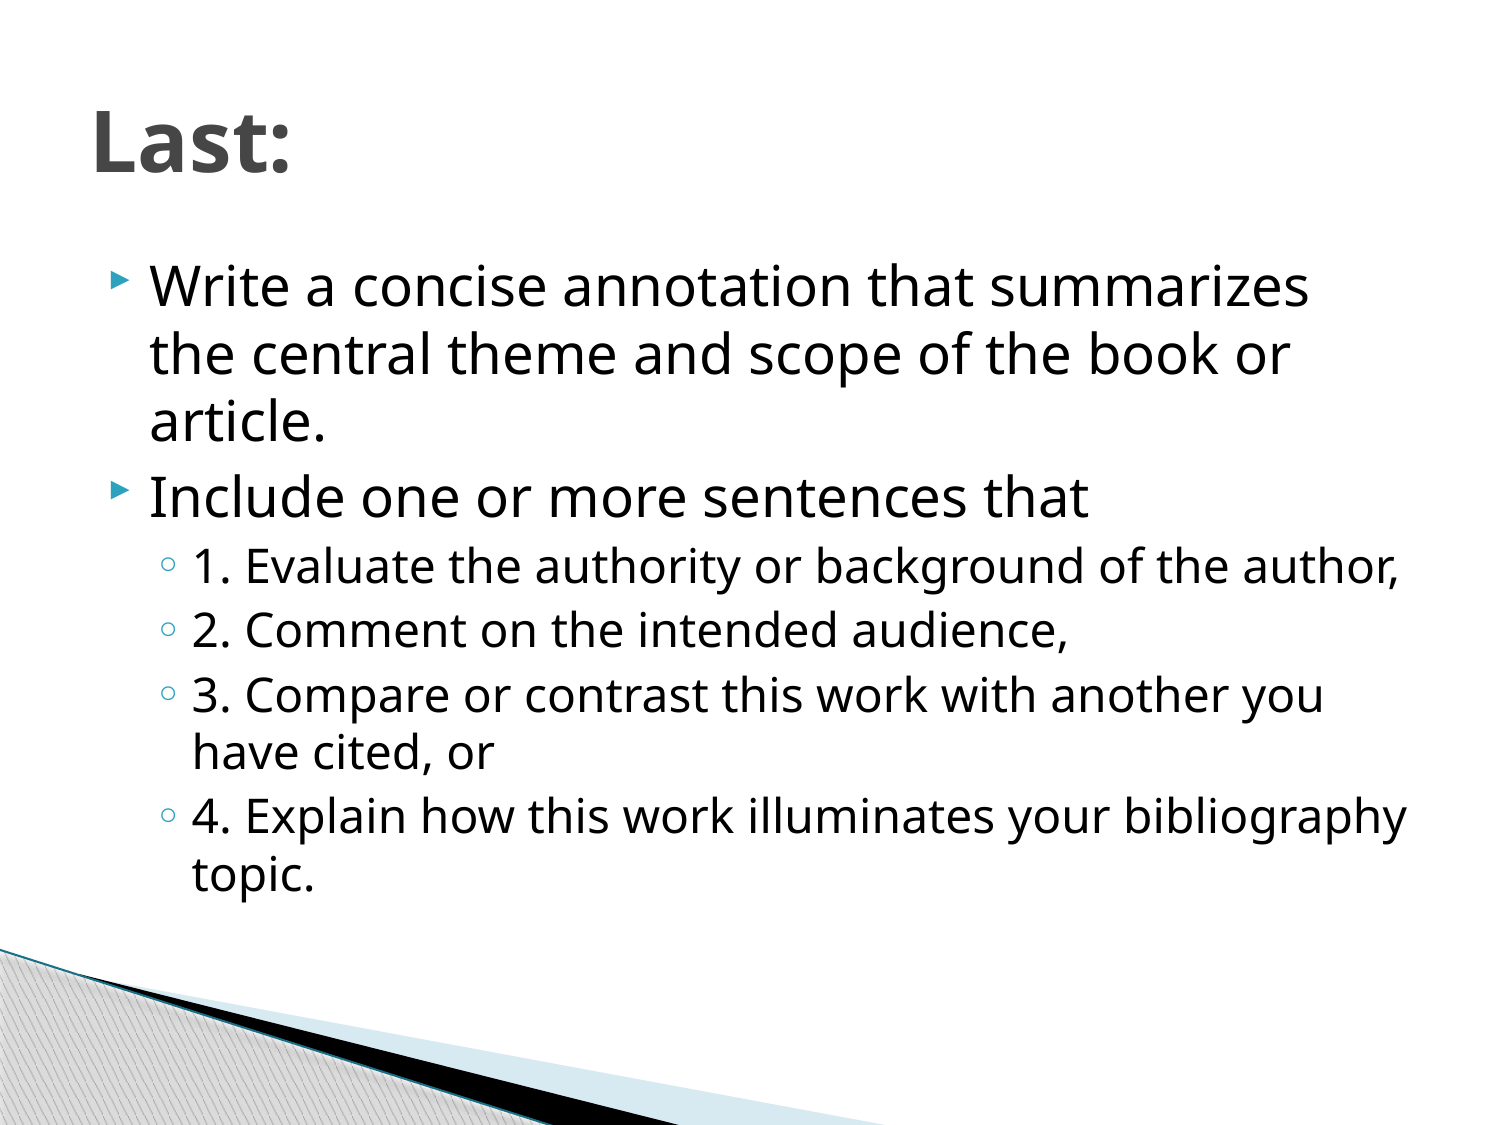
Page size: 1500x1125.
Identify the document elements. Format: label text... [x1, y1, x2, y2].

title Last: [75, 45, 1425, 233]
list Write a concise annotation that summarizes the central theme and scope of the book or article. Include one or more sentences that 1. Evaluate the authority or background of the author, 2. Comment on the intended audience, 3. Compare or contrast this work with another you have cited, or 4. Explain how this work illuminates your bibliography topic. [75, 243, 1425, 986]
